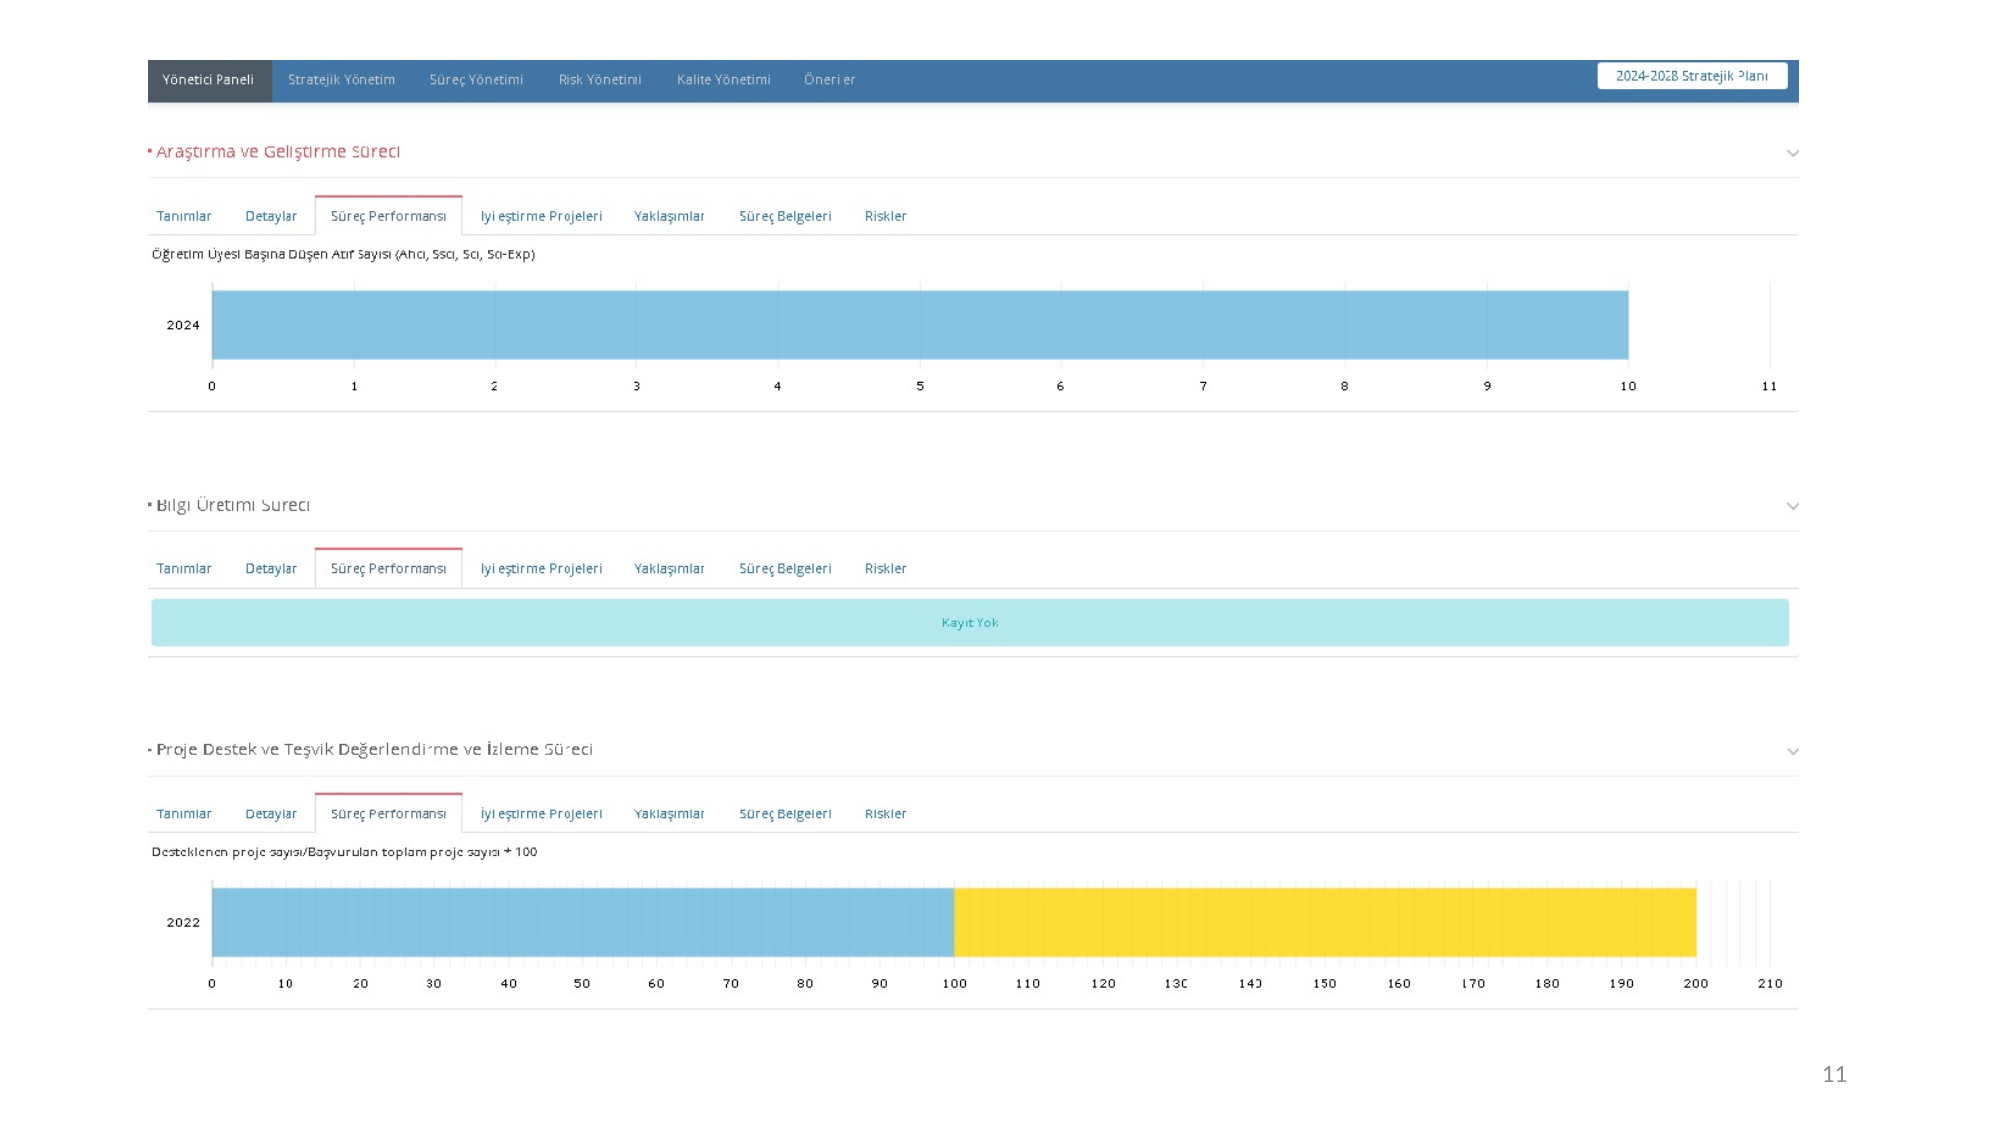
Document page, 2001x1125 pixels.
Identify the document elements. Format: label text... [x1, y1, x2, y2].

slide_number 11 [1412, 1042, 1863, 1103]
picture [148, 60, 1799, 1011]
